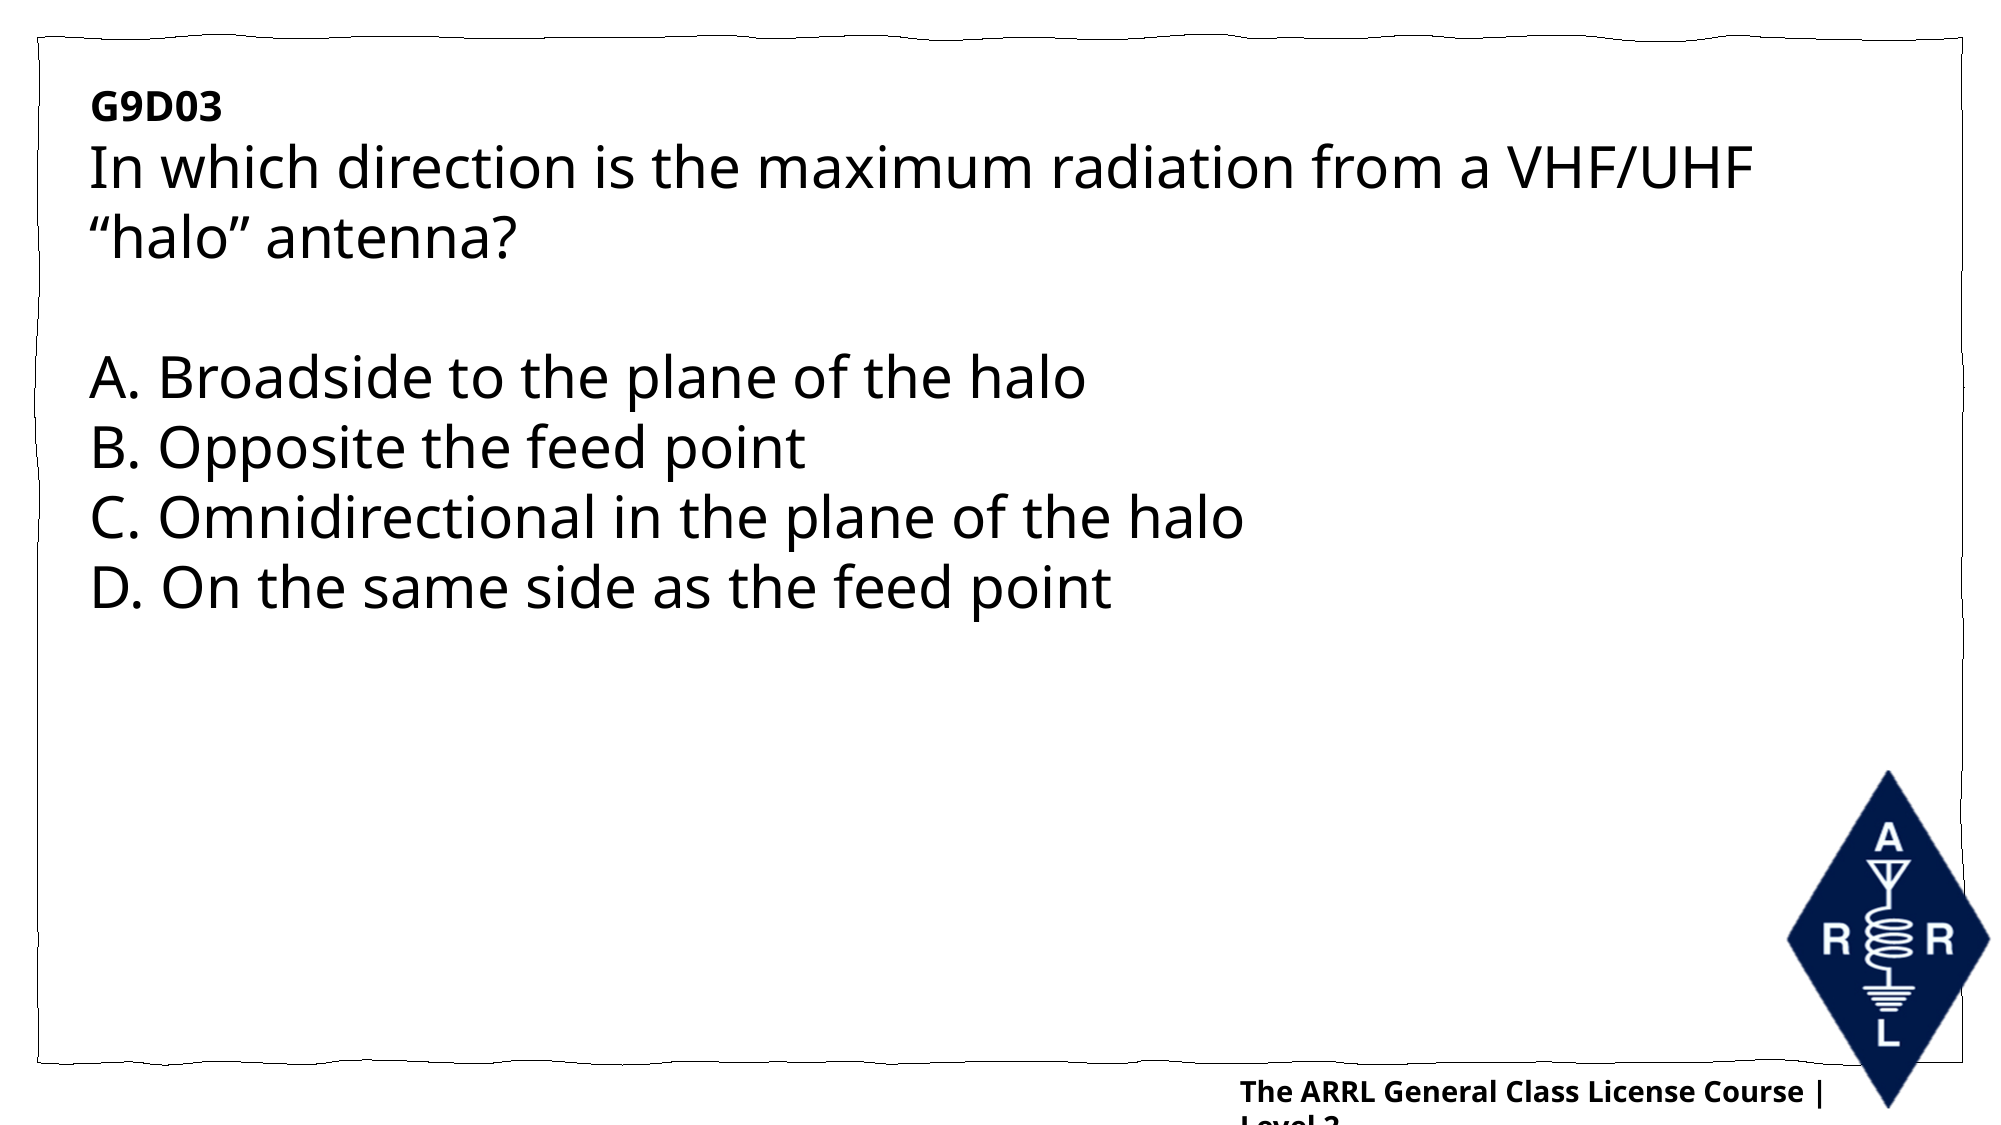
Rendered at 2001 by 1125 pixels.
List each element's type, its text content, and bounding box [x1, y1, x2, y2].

picture [1773, 752, 1999, 1125]
text_box G9D03 In which direction is the maximum radiation from a VHF/UHF “halo” antenna? A. Broadside to the plane of the halo B. Opposite the feed point C. Omnidirectional in the plane of the halo D. On the same side as the feed point [75, 72, 1850, 628]
